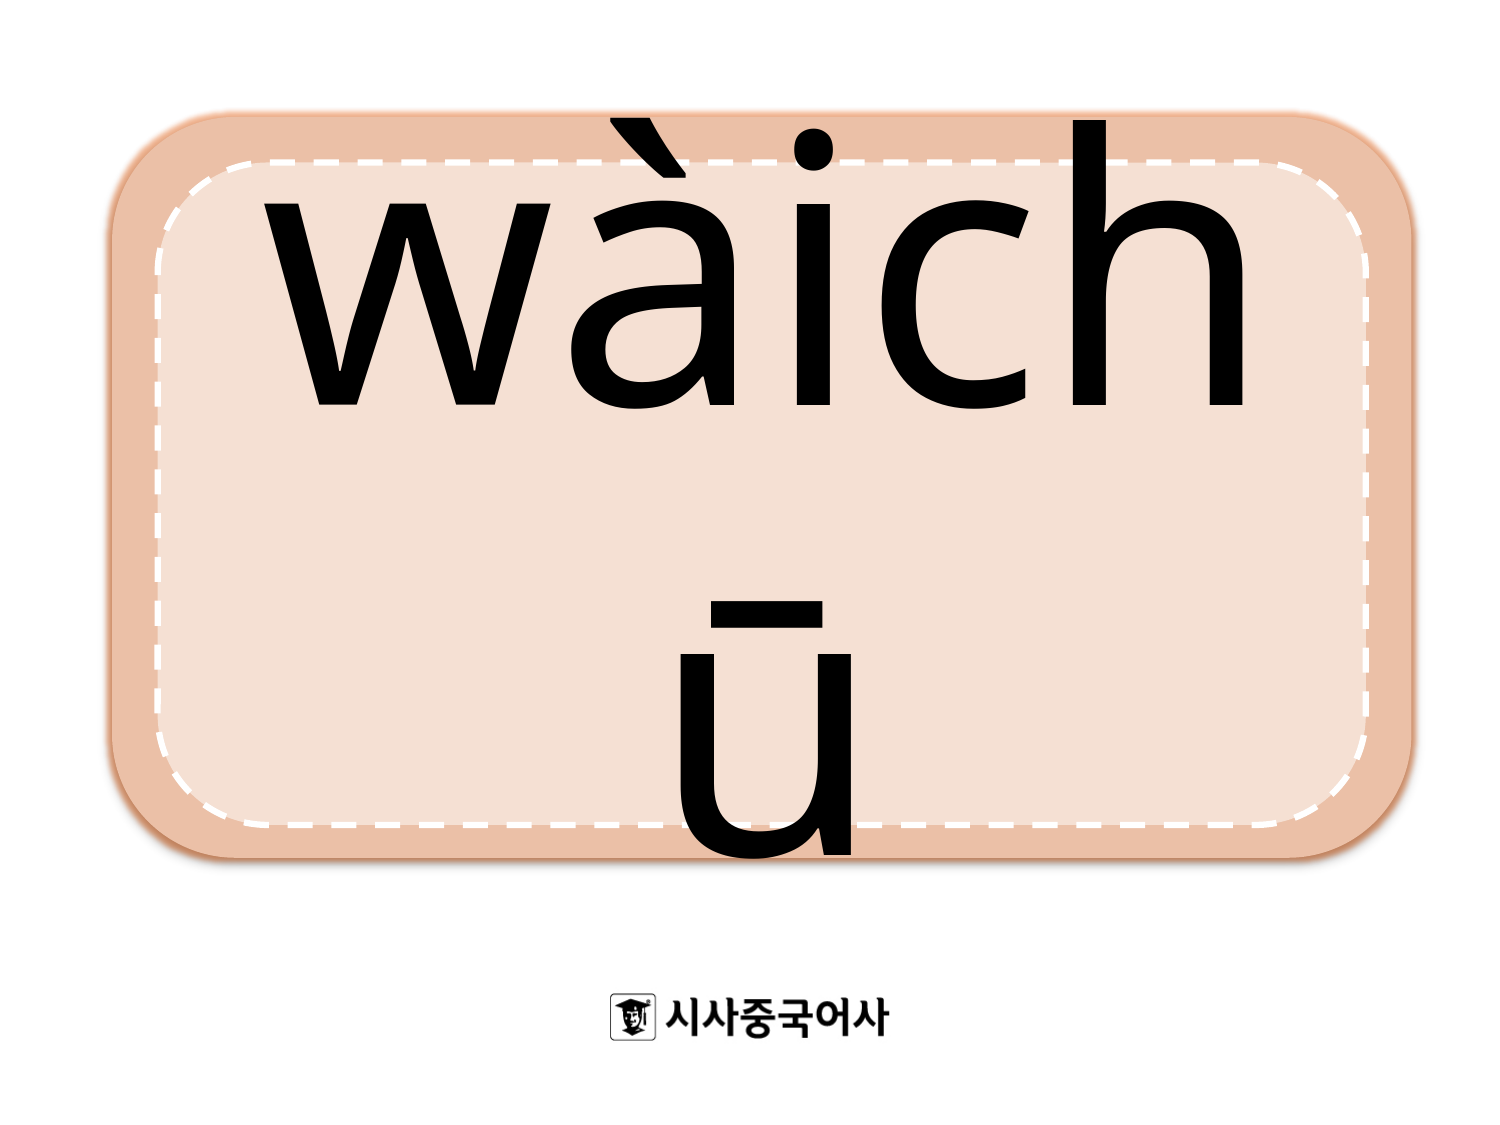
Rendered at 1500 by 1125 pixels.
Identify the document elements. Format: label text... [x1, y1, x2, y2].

text_box wàichū [162, 149, 1371, 812]
picture [602, 987, 898, 1047]
